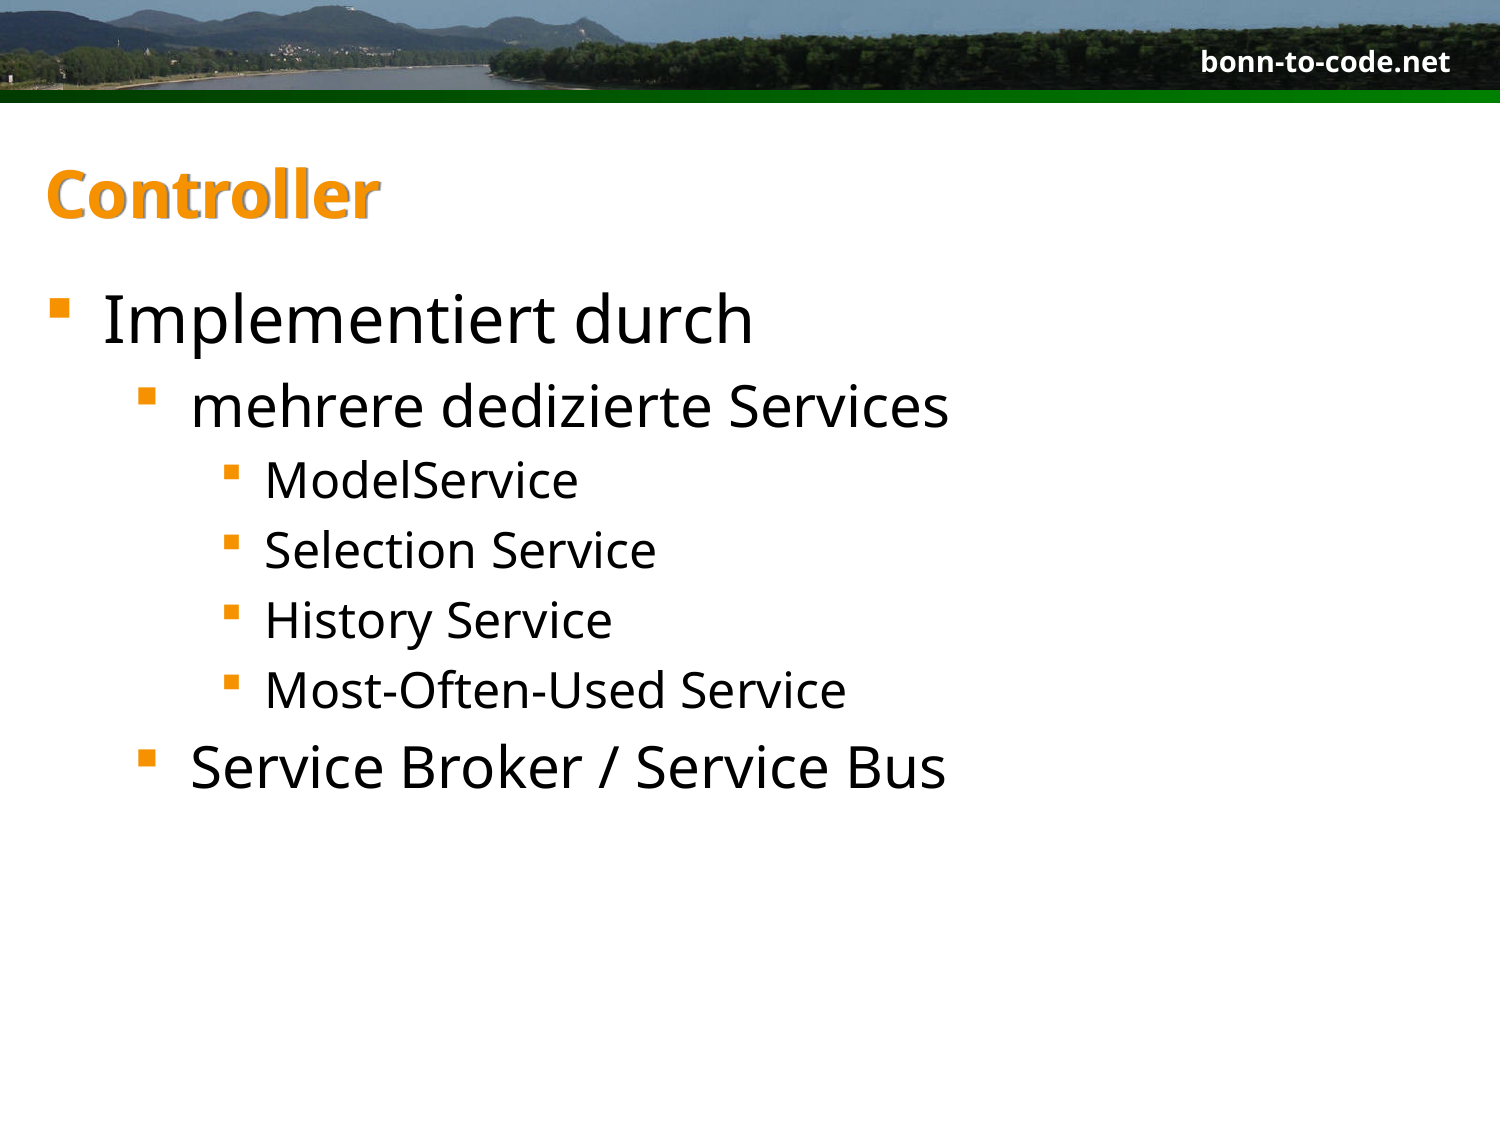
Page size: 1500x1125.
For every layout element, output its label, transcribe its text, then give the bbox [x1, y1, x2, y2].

title Controller [29, 113, 1471, 269]
picture [0, 0, 1500, 90]
list Implementiert durch mehrere dedizierte Services ModelService Selection Service History Service Most-Often-Used Service Service Broker / Service Bus [29, 269, 1471, 1125]
